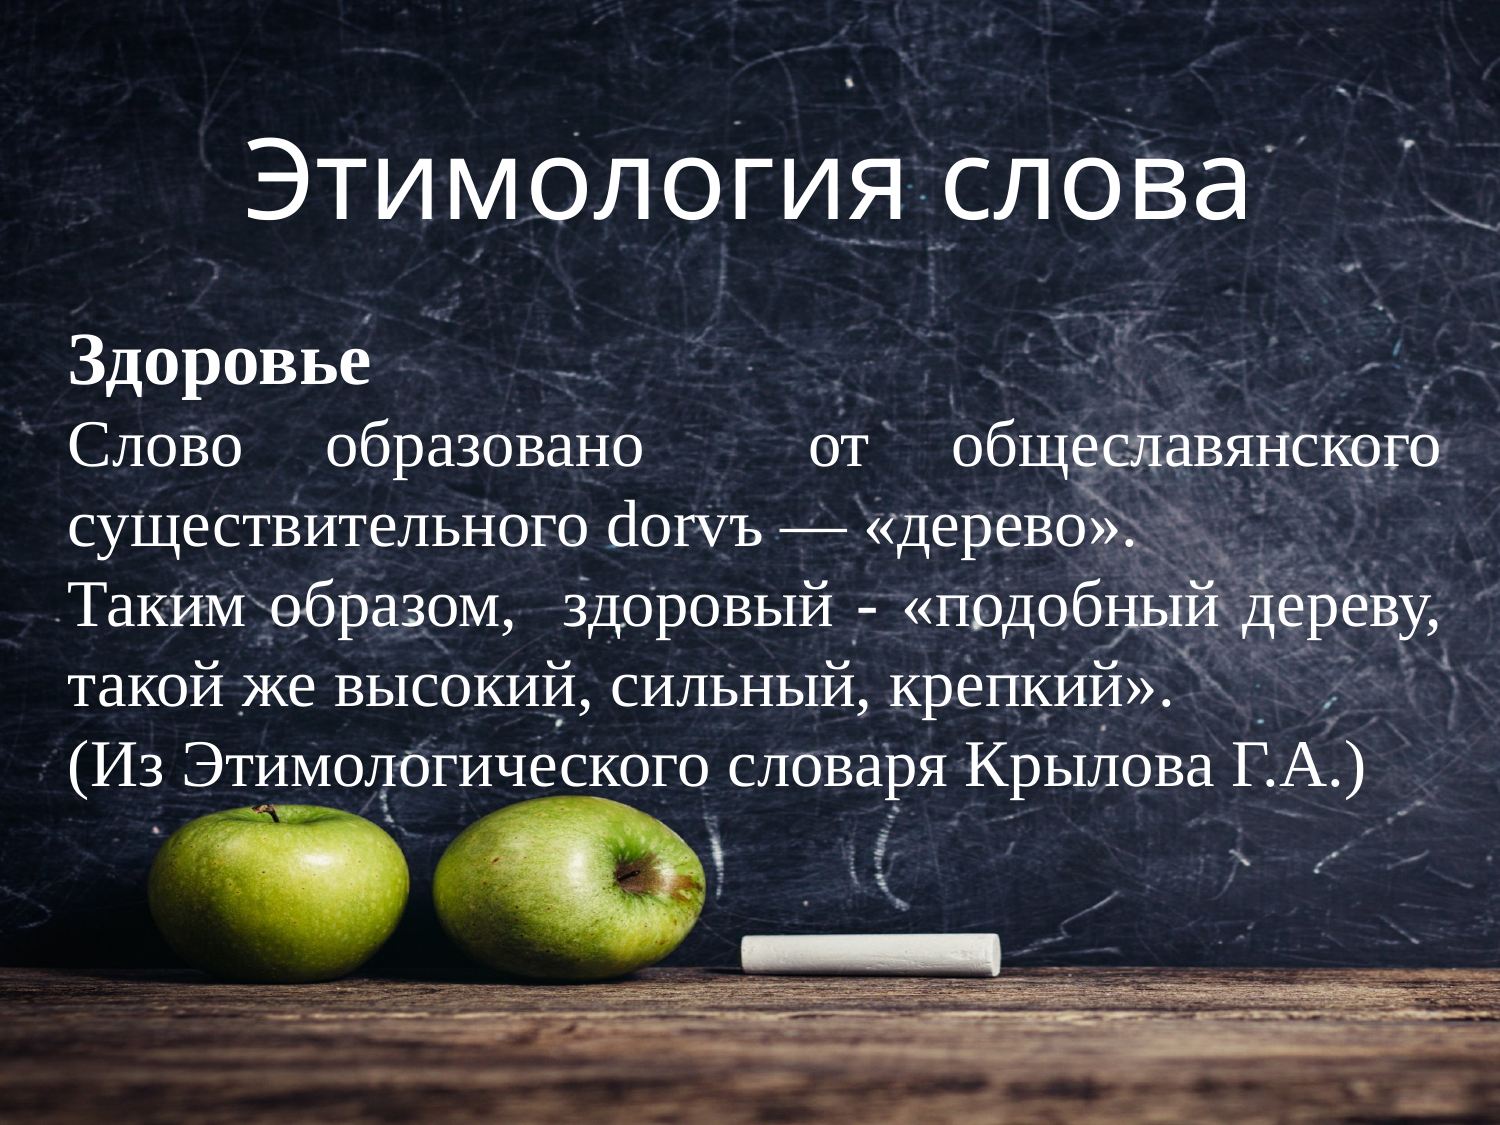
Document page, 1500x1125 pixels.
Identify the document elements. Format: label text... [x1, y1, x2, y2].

text_box Здоровье Слово образовано от общеславянского существительного dorvъ — «дерево». Таким образом, здоровый - «подобный дереву, такой же высокий, сильный, крепкий». (Из Этимологического словаря Крылова Г.А.) [53, 302, 1459, 808]
picture [0, 0, 1500, 1125]
title Этимология слова [112, 54, 1388, 296]
